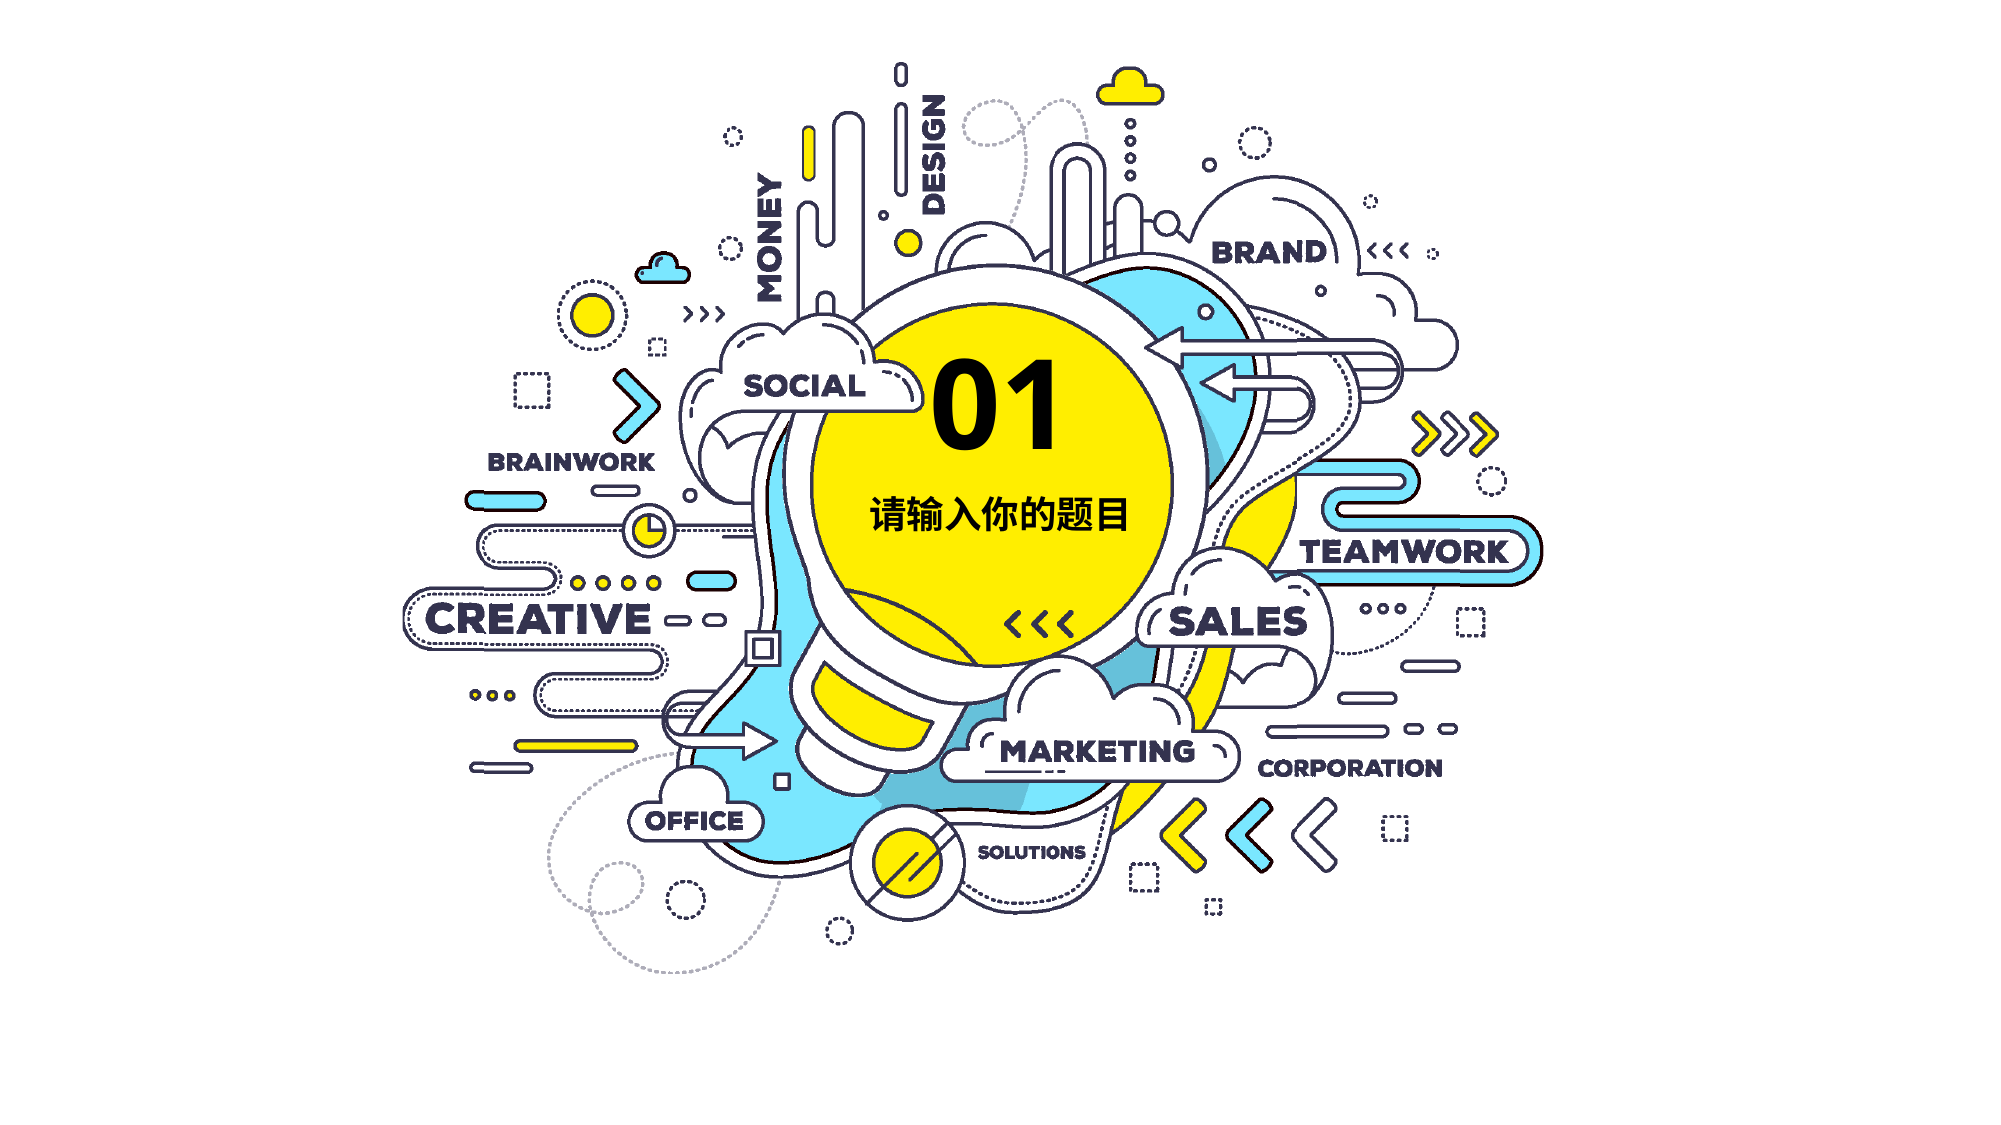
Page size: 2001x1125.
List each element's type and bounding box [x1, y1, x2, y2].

text_box [853, 317, 1149, 545]
picture [402, 60, 1544, 974]
